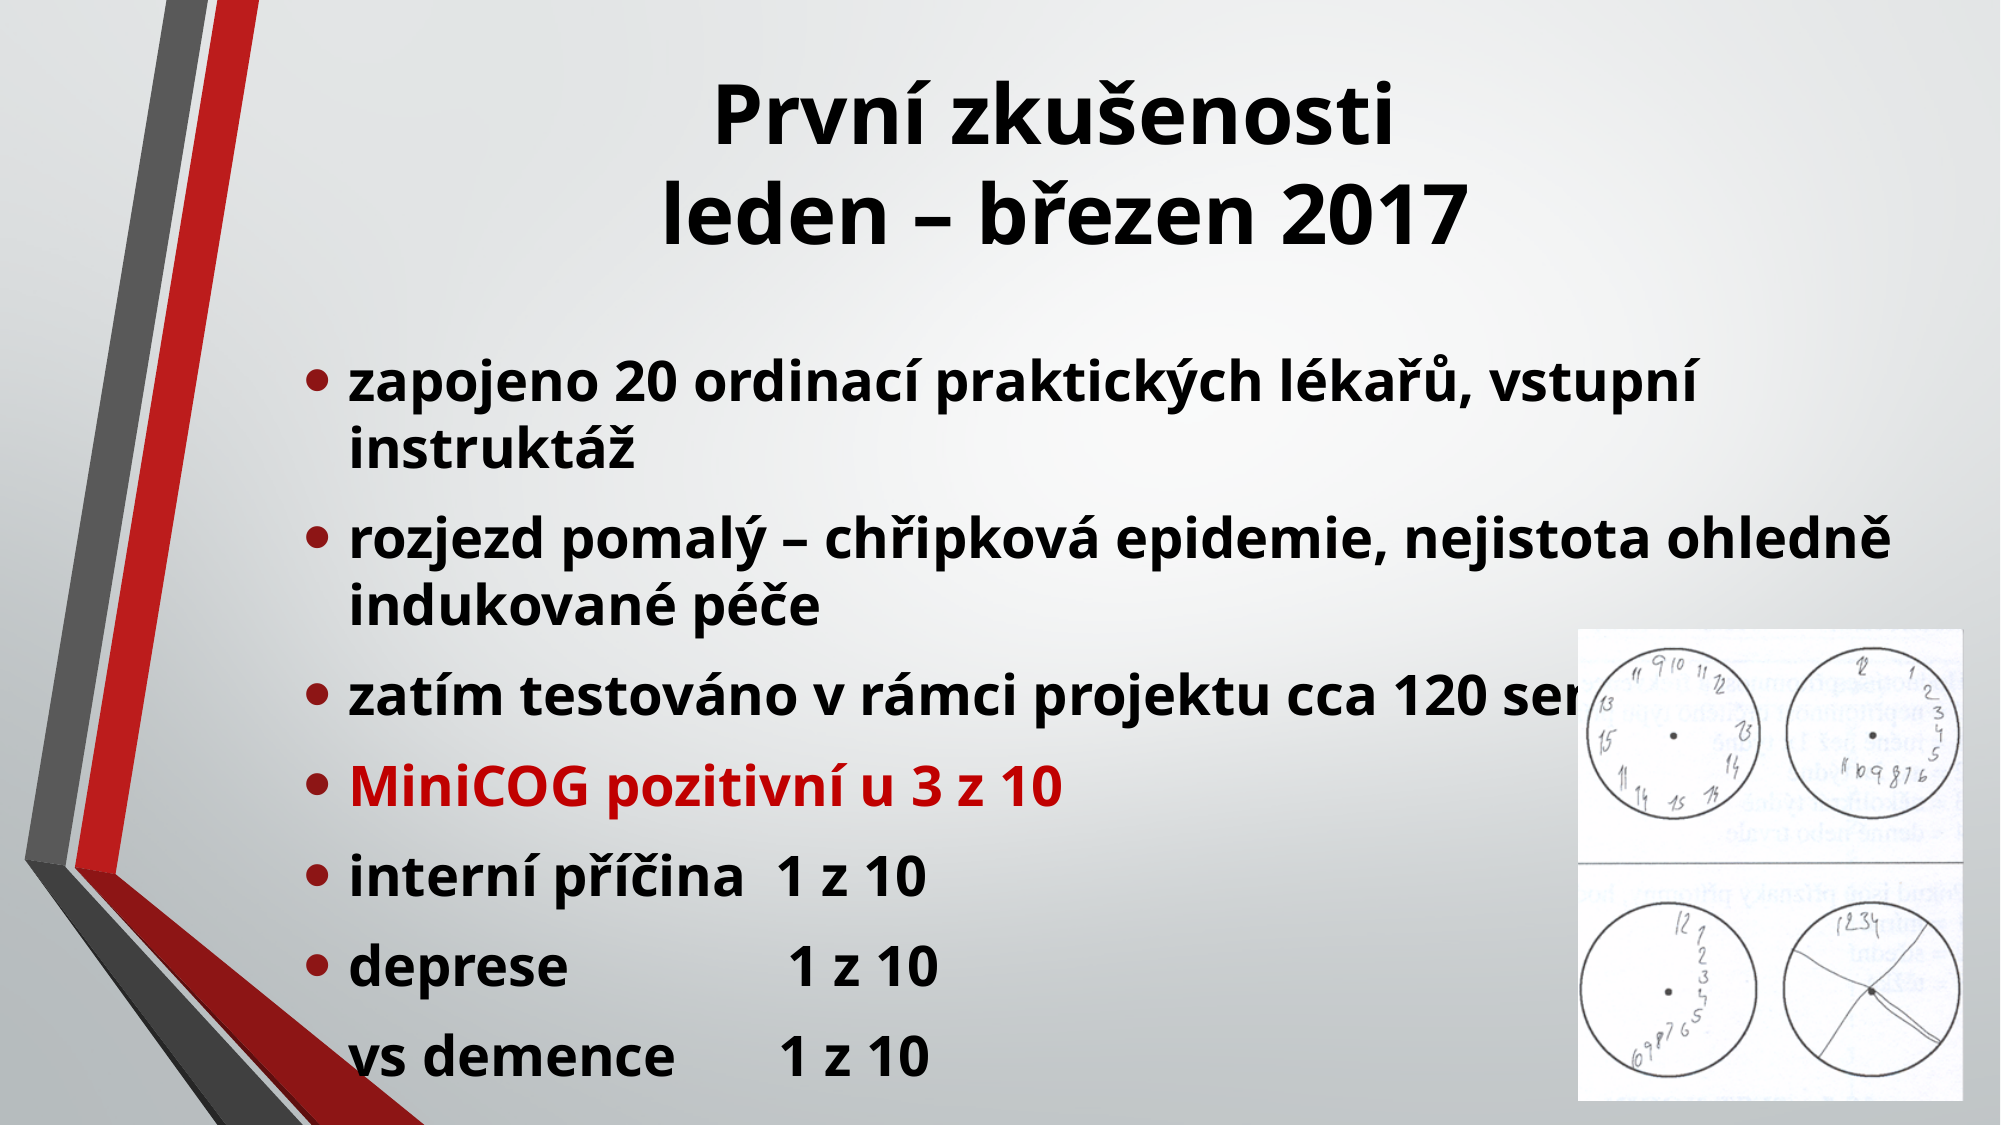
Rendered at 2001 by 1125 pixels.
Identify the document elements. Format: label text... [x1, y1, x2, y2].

list zapojeno 20 ordinací praktických lékařů, vstupní instruktáž rozjezd pomalý – chřipková epidemie, nejistota ohledně indukované péče zatím testováno v rámci projektu cca 120 seniorů MiniCOG pozitivní u 3 z 10 interní příčina 1 z 10 deprese 1 z 10 vs demence 1 z 10 [288, 338, 1932, 1101]
picture [1577, 629, 1964, 1101]
title První zkušenosti leden – březen 2017 [243, 17, 1887, 305]
